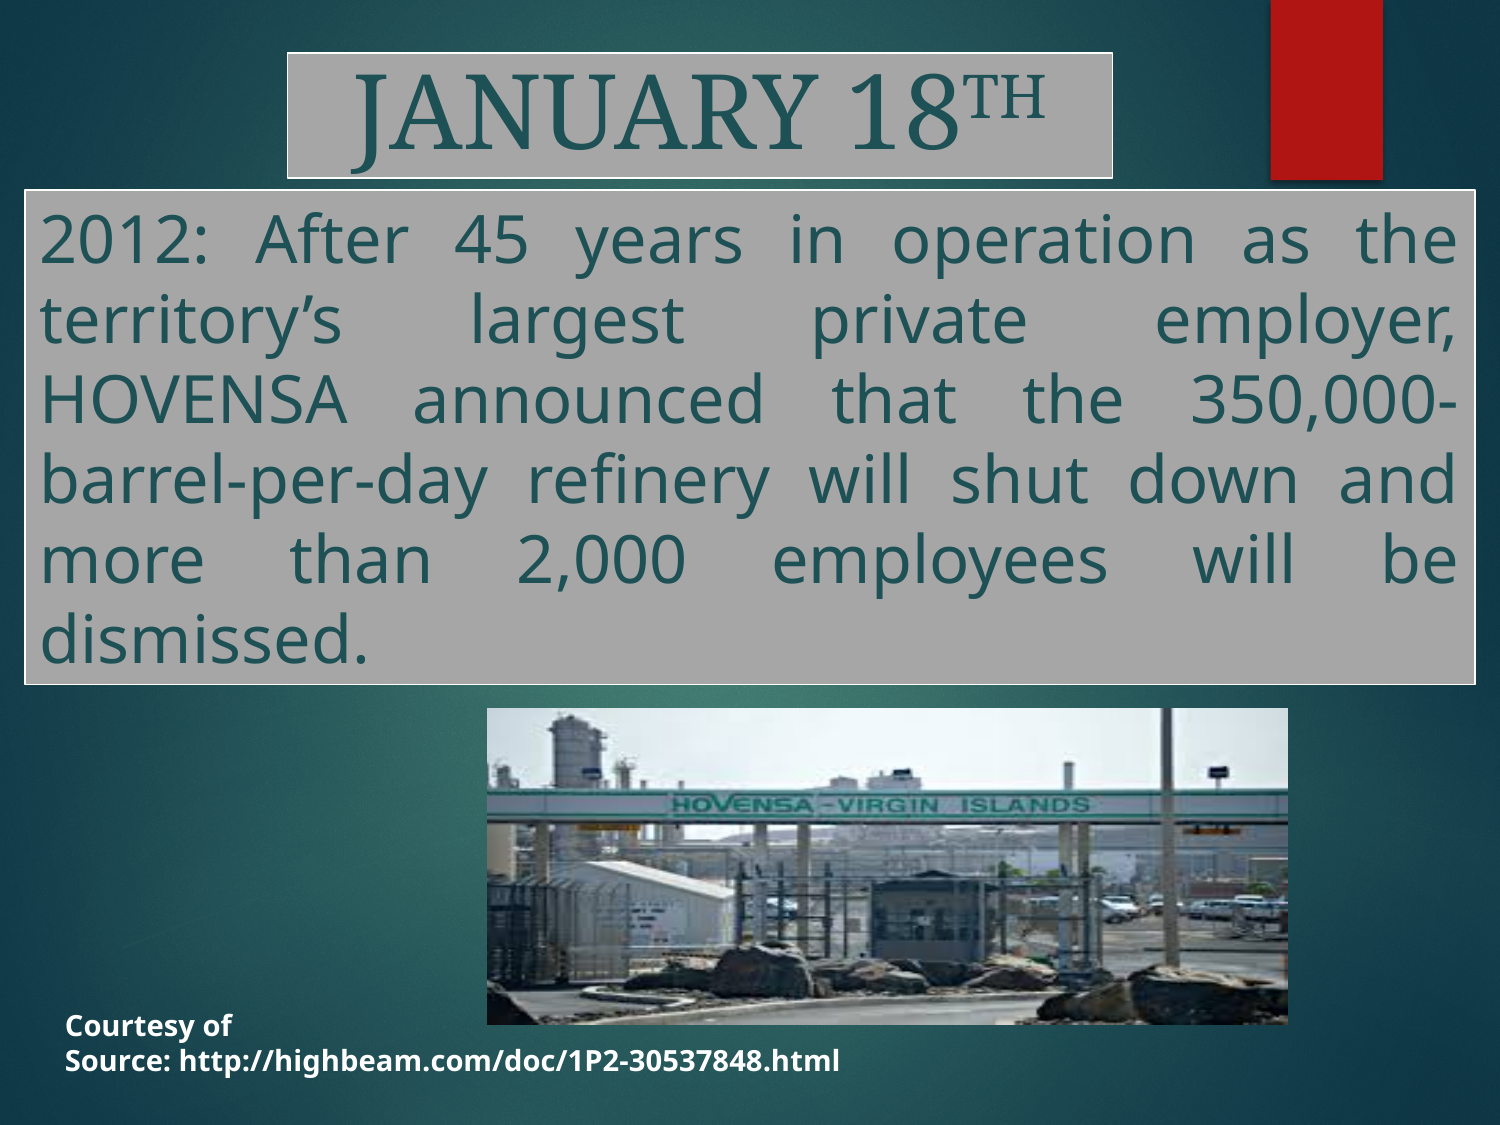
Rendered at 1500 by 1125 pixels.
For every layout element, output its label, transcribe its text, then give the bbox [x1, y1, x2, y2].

text_box 2012: After 45 years in operation as the territory’s largest private employer, HOVENSA announced that the 350,000-barrel-per-day refinery will shut down and more than 2,000 employees will be dismissed. [24, 189, 1476, 685]
picture [487, 707, 1288, 1026]
title JANUARY 18TH [287, 52, 1113, 179]
text_box Courtesy of Source: http://highbeam.com/doc/1P2-30537848.html [50, 1000, 1213, 1085]
